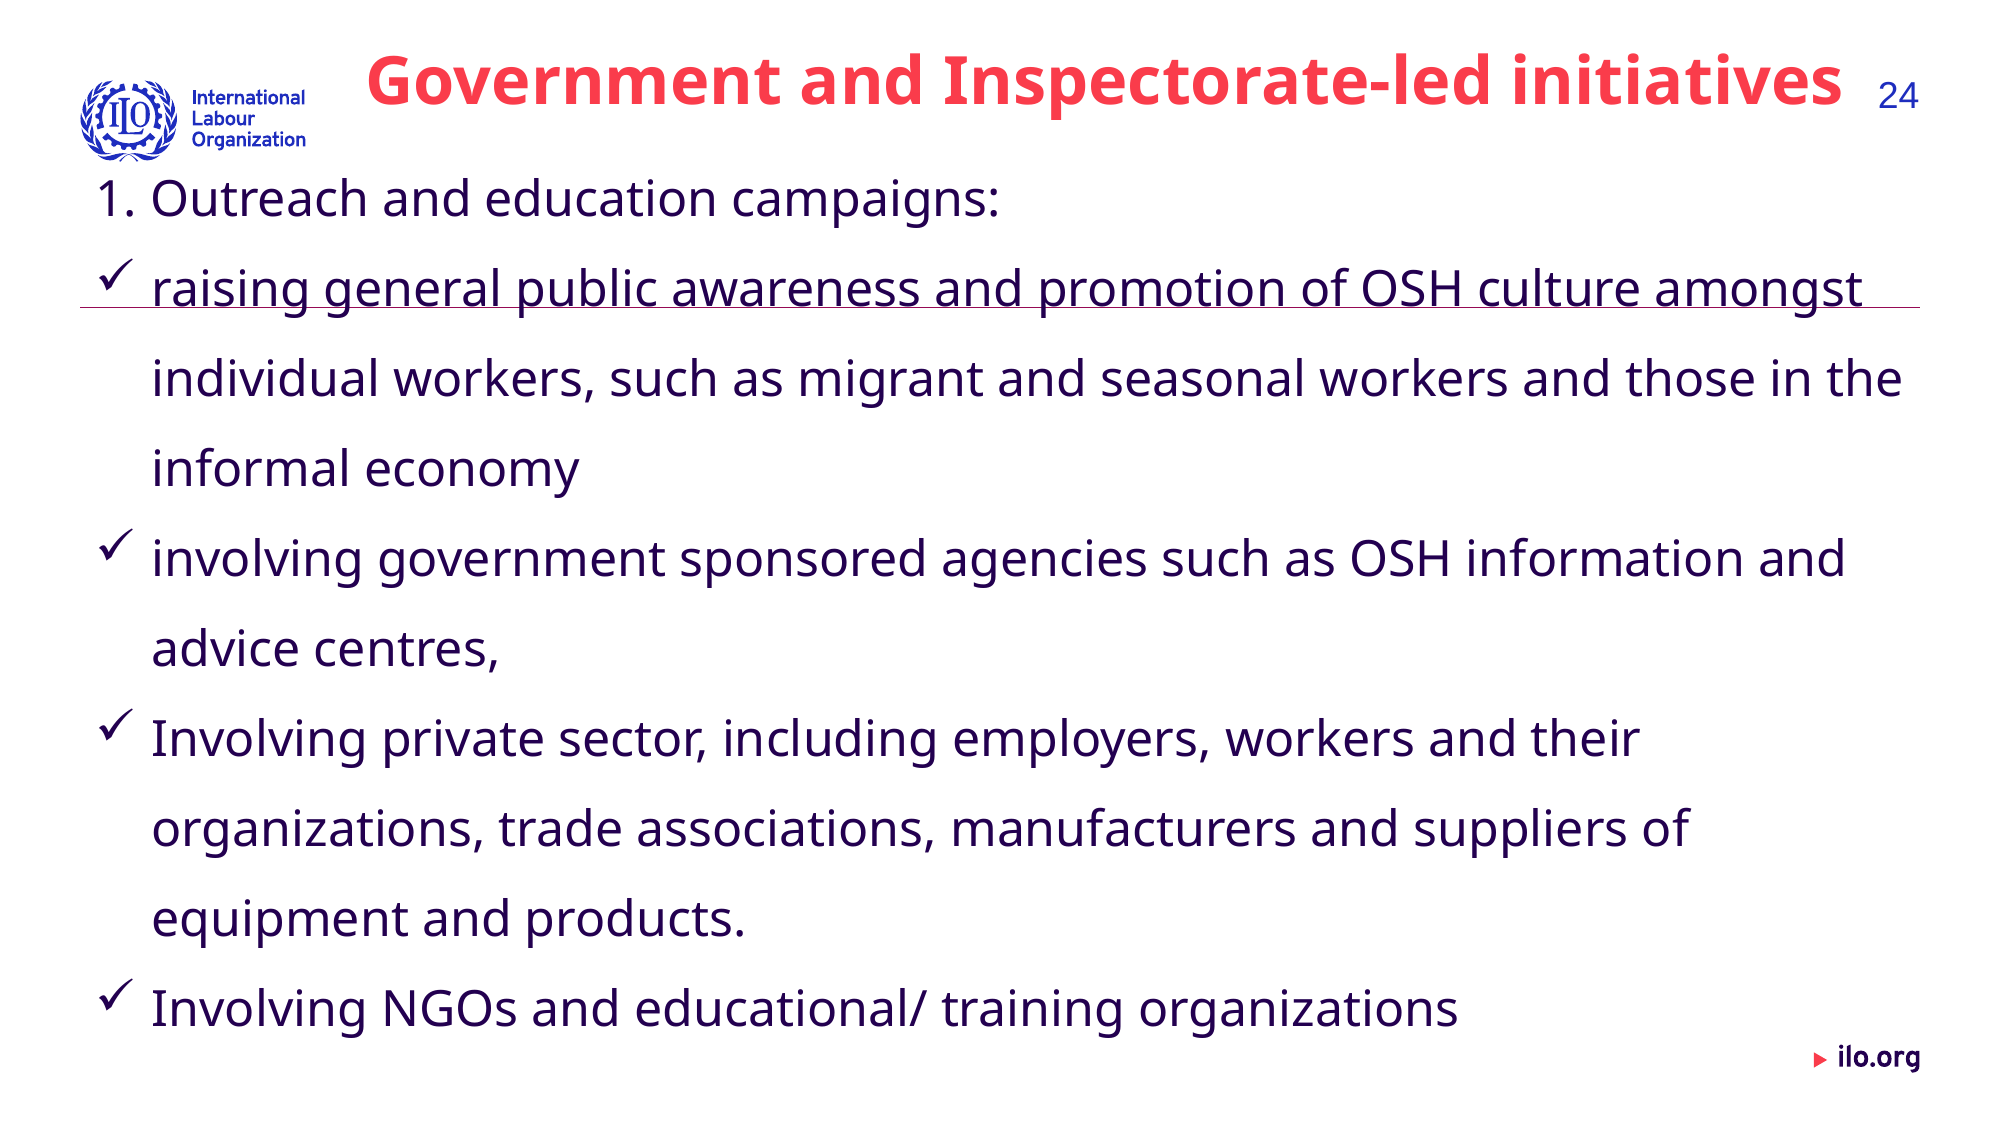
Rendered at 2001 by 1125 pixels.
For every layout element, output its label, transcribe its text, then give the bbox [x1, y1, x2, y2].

slide_number 24 [1891, 70, 1920, 119]
text_box Government and Inspectorate-led initiatives [350, 30, 1891, 125]
text_box 1. Outreach and education campaigns: raising general public awareness and promotion of OSH culture amongst individual workers, such as migrant and seasonal workers and those in the informal economy involving government sponsored agencies such as OSH information and advice centres, Involving private sector, including employers, workers and their organizations, trade associations, manufacturers and suppliers of equipment and products. Involving NGOs and educational/ training organizations [80, 158, 1966, 1044]
